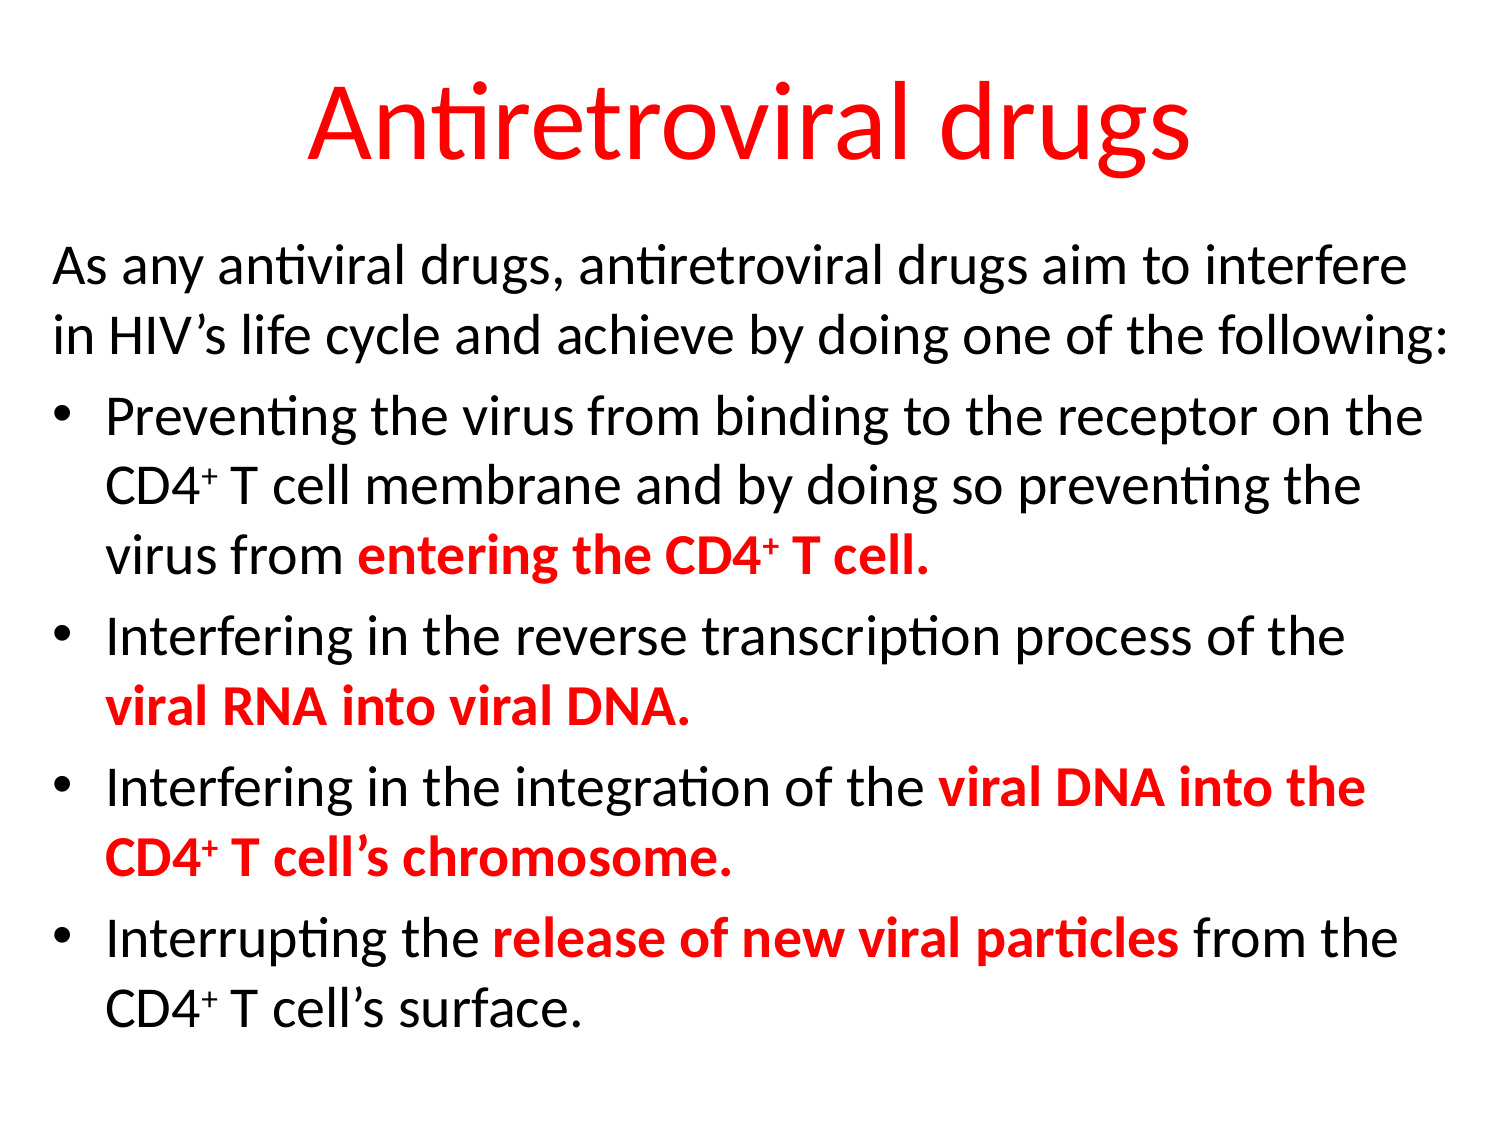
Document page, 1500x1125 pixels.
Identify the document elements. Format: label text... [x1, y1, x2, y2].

list As any antiviral drugs, antiretroviral drugs aim to interfere in HIV’s life cycle and achieve by doing one of the following: Preventing the virus from binding to the receptor on the CD4+ T cell membrane and by doing so preventing the virus from entering the CD4+ T cell. Interfering in the reverse transcription process of the viral RNA into viral DNA. Interfering in the integration of the viral DNA into the CD4+ T cell’s chromosome. Interrupting the release of new viral particles from the CD4+ T cell’s surface. [37, 218, 1468, 1122]
title Antiretroviral drugs [75, 88, 1425, 218]
